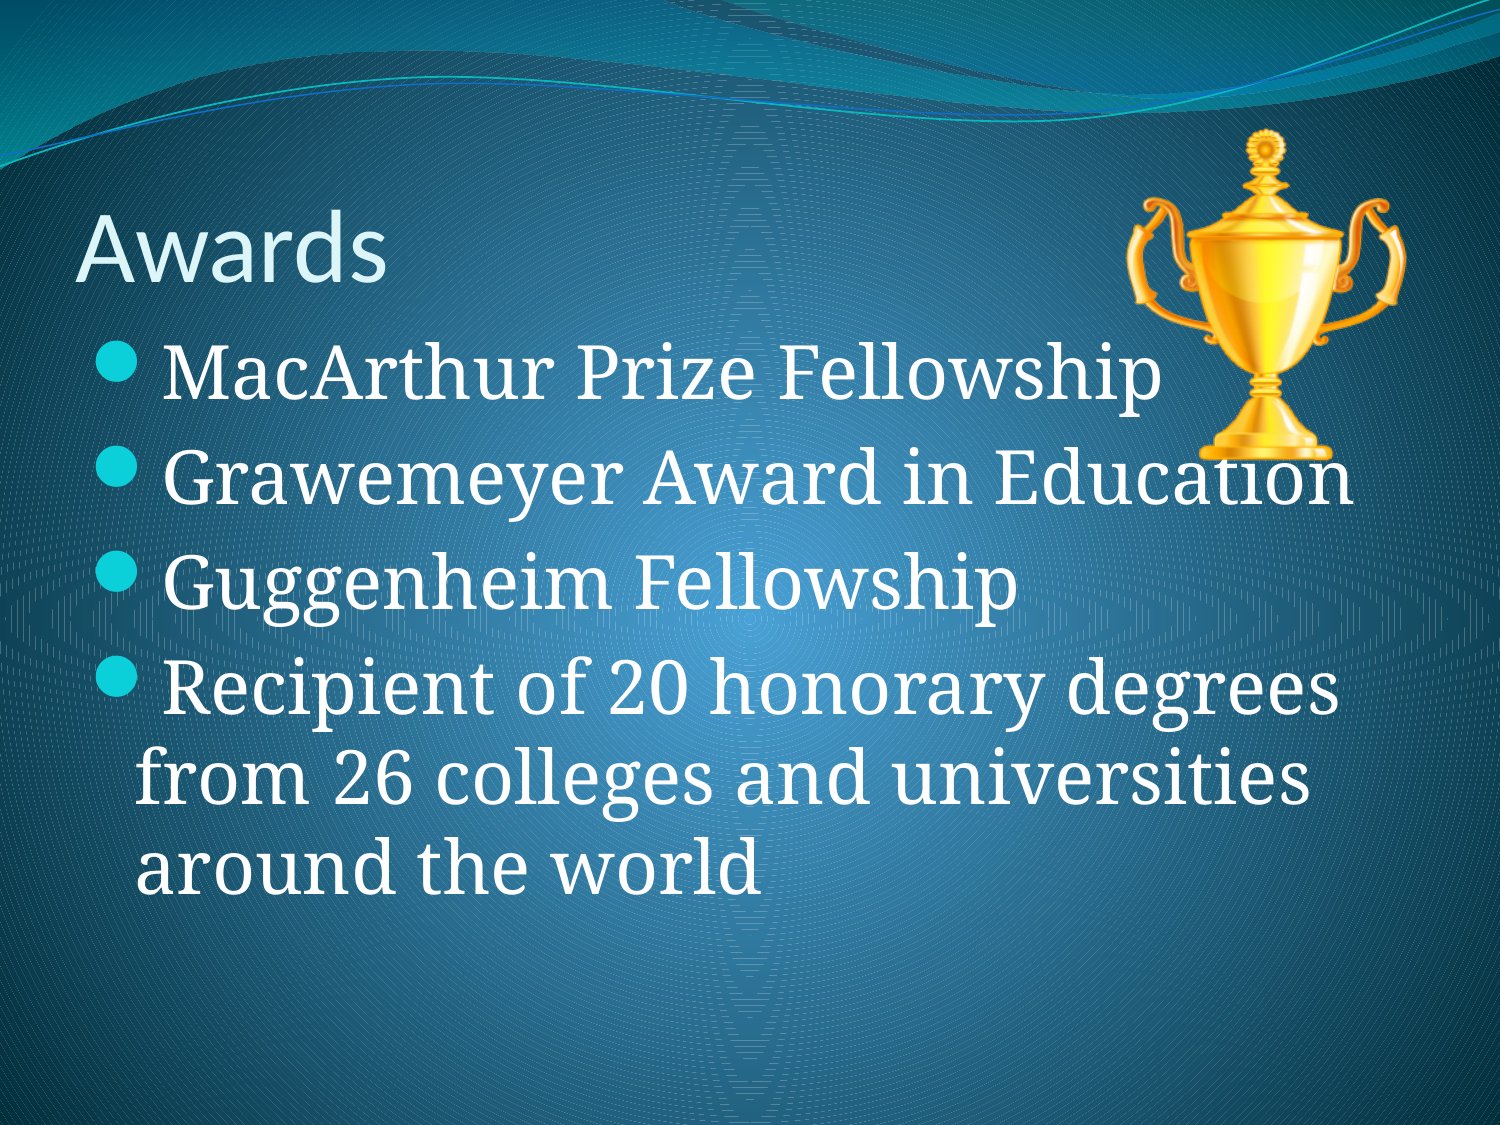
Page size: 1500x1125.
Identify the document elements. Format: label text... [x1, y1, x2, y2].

list MacArthur Prize Fellowship Grawemeyer Award in Education Guggenheim Fellowship Recipient of 20 honorary degrees from 26 colleges and universities around the world [75, 317, 1425, 1038]
title Awards [75, 115, 1425, 303]
picture [1087, 124, 1438, 476]
